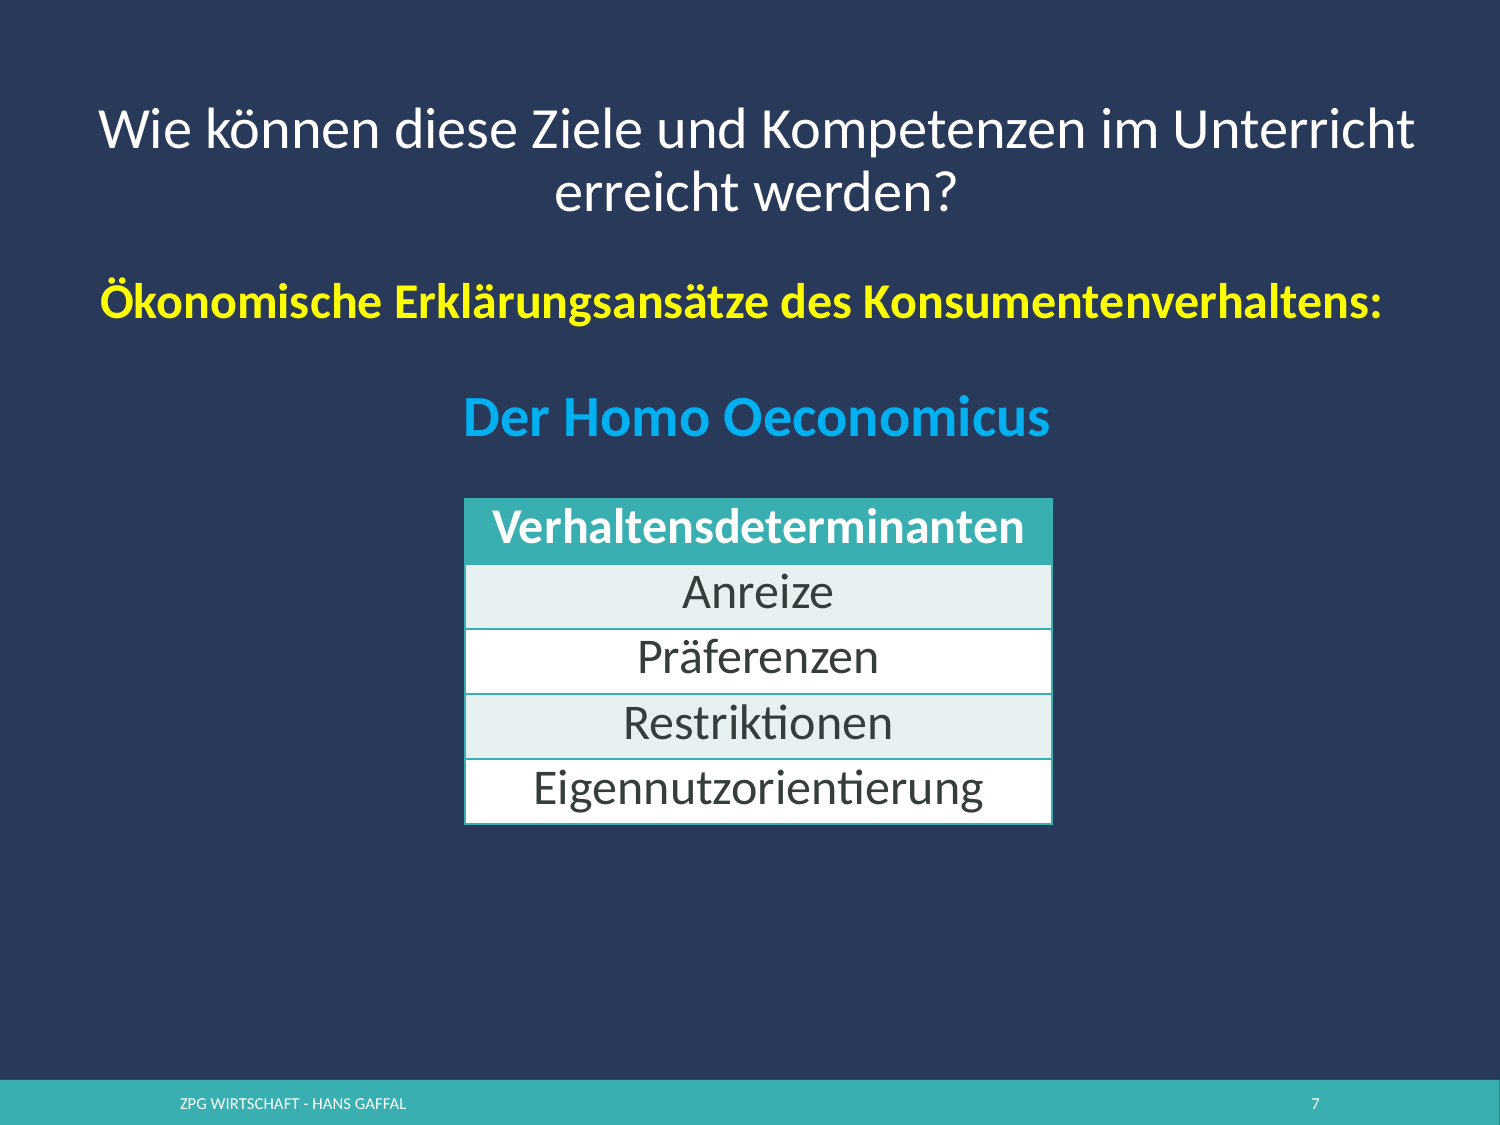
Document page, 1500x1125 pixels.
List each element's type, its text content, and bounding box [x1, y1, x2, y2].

list Ökonomische Erklärungsansätze des Konsumentenverhaltens: [77, 267, 1459, 345]
slide_number 7 [1256, 1083, 1336, 1122]
table_cell Restriktionen [466, 695, 1051, 758]
footer ZPG Wirtschaft - Hans Gaffal [165, 1083, 1046, 1122]
title Wie können diese Ziele und Kompetenzen im Unterricht erreicht werden? [77, 29, 1438, 232]
table_cell Präferenzen [466, 630, 1051, 693]
table_header Verhaltensdeterminanten [466, 500, 1051, 563]
text_box Der Homo Oeconomicus [393, 370, 1122, 456]
table_cell Eigennutzorientierung [466, 760, 1051, 823]
table_cell Anreize [466, 565, 1051, 628]
